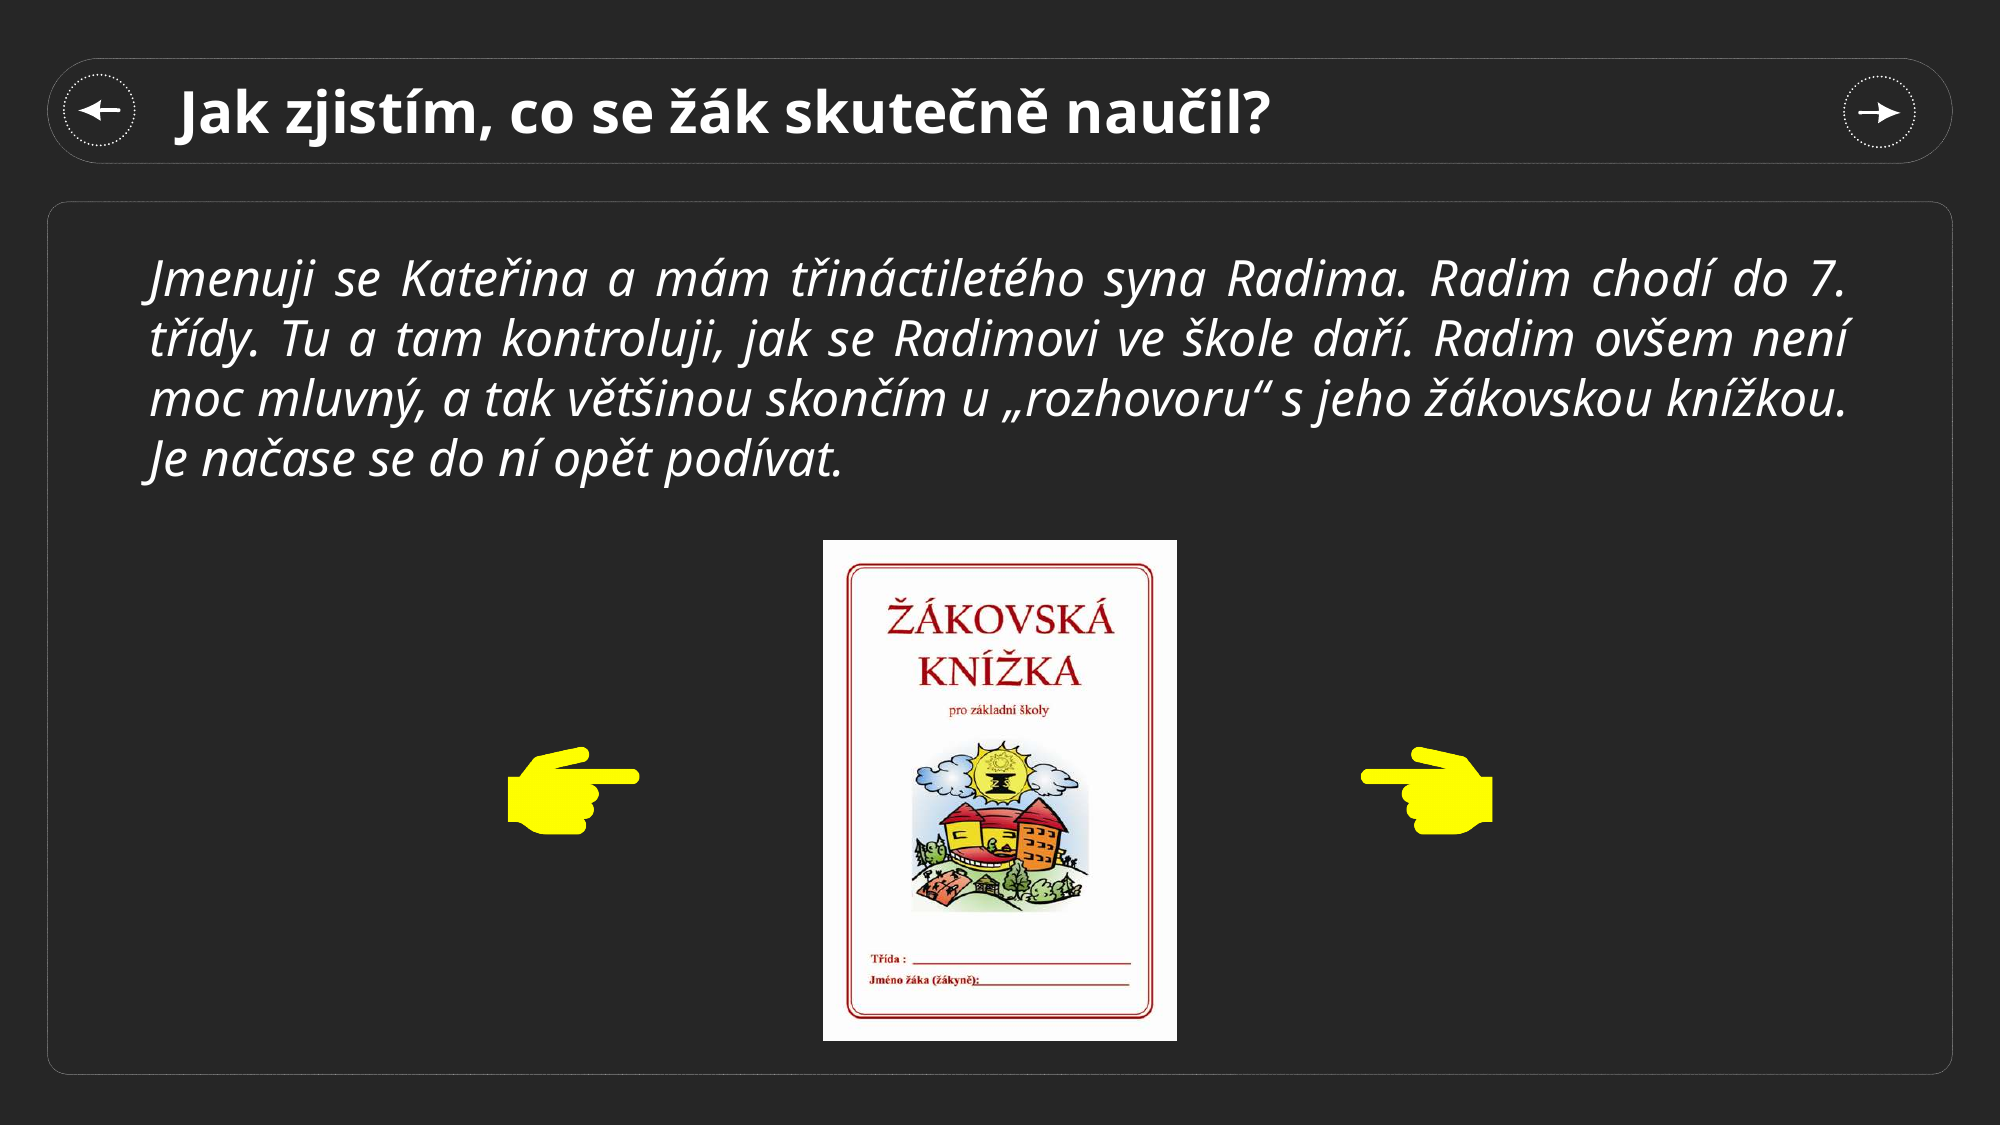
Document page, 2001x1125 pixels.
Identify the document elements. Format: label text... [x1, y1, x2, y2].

picture [1351, 715, 1502, 866]
text_box Jak zjistím, co se žák skutečně naučil? [164, 67, 1677, 153]
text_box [63, 74, 135, 146]
picture [498, 715, 649, 866]
picture [823, 540, 1177, 1041]
picture [1858, 101, 1901, 124]
text_box [46, 57, 1954, 165]
text_box [46, 200, 1954, 1076]
text_box [1843, 75, 1916, 149]
